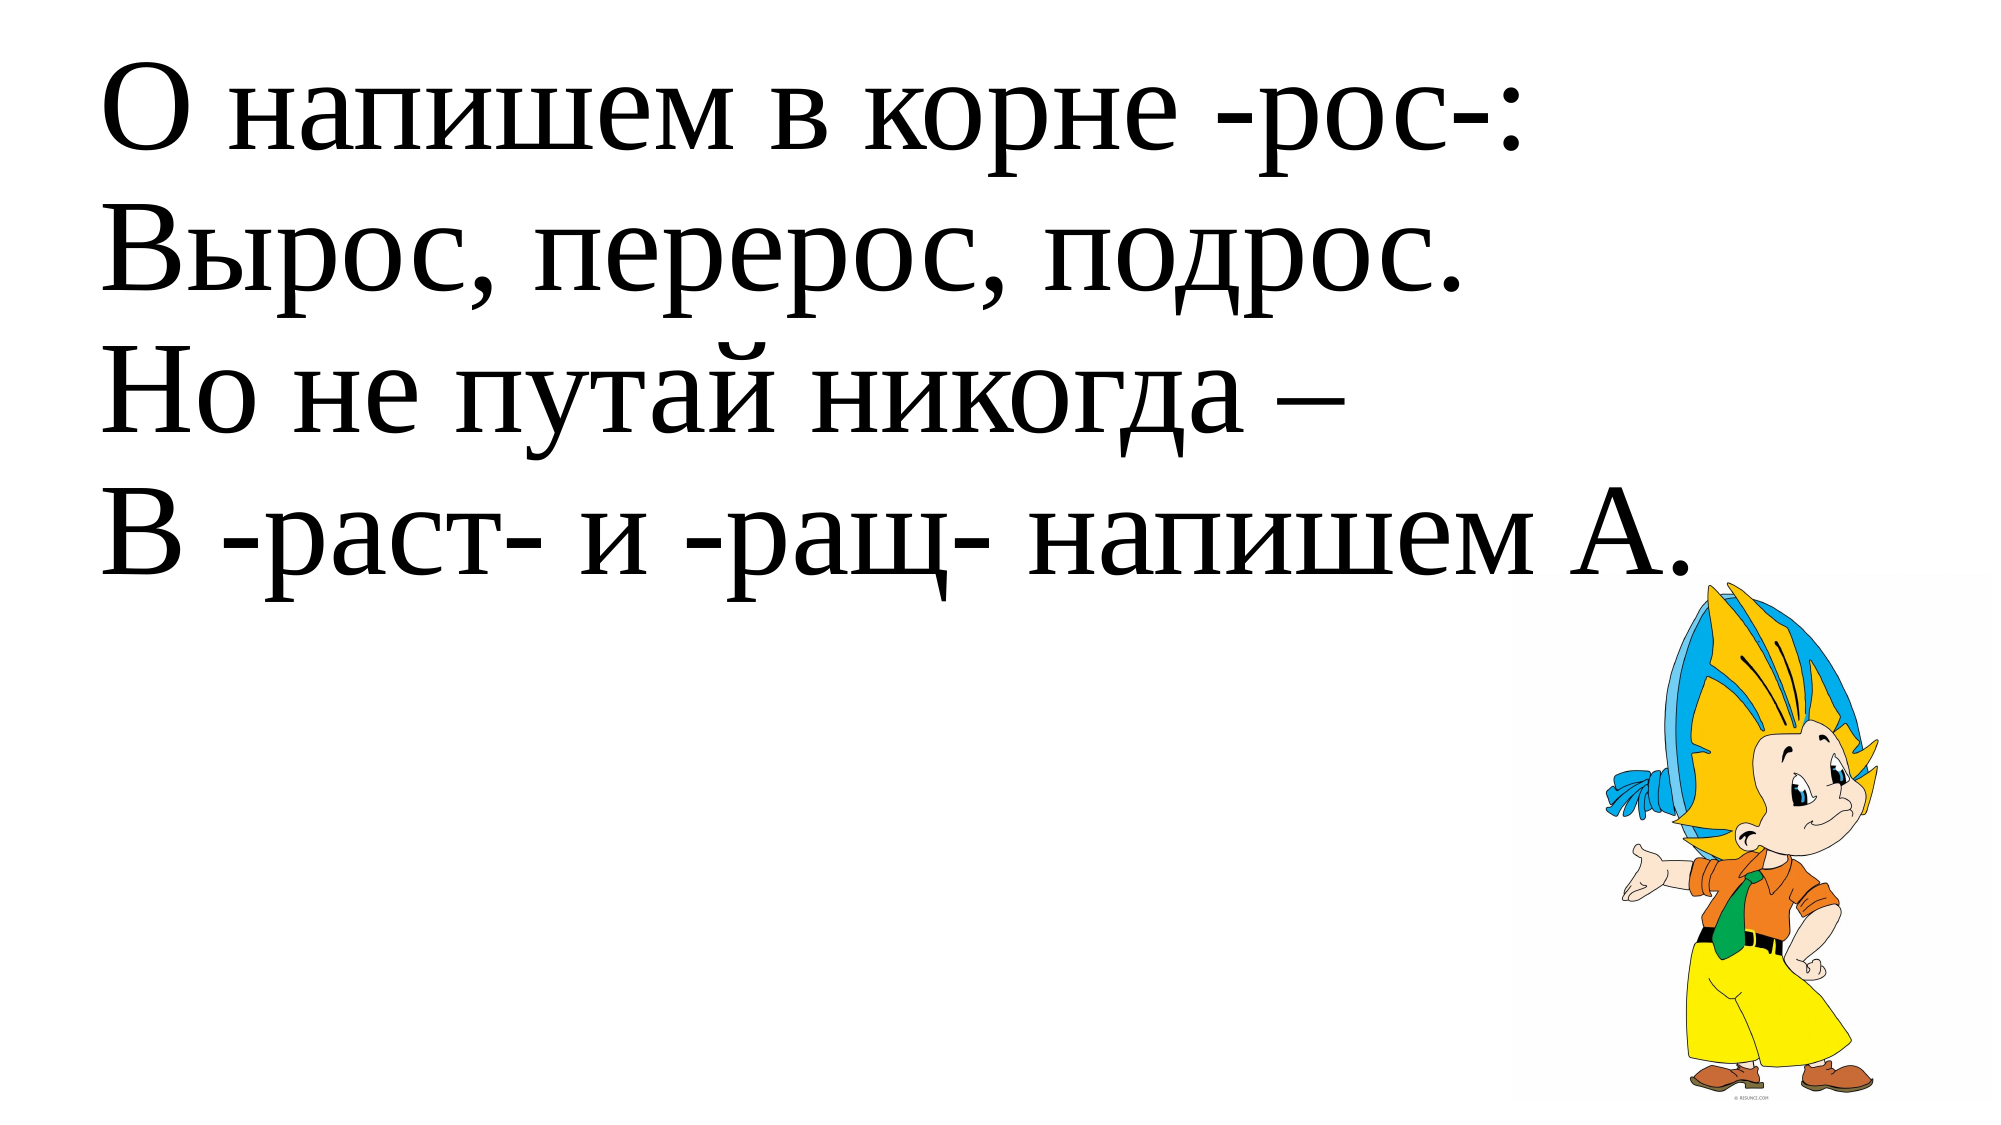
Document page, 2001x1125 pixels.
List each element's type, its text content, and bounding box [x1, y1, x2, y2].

picture [1512, 574, 1991, 1100]
title О напишем в корне -рос-: Вырос, перерос, подрос. Но не путай никогда – В -раст- и -ращ- напишем А. [84, 28, 1863, 1010]
